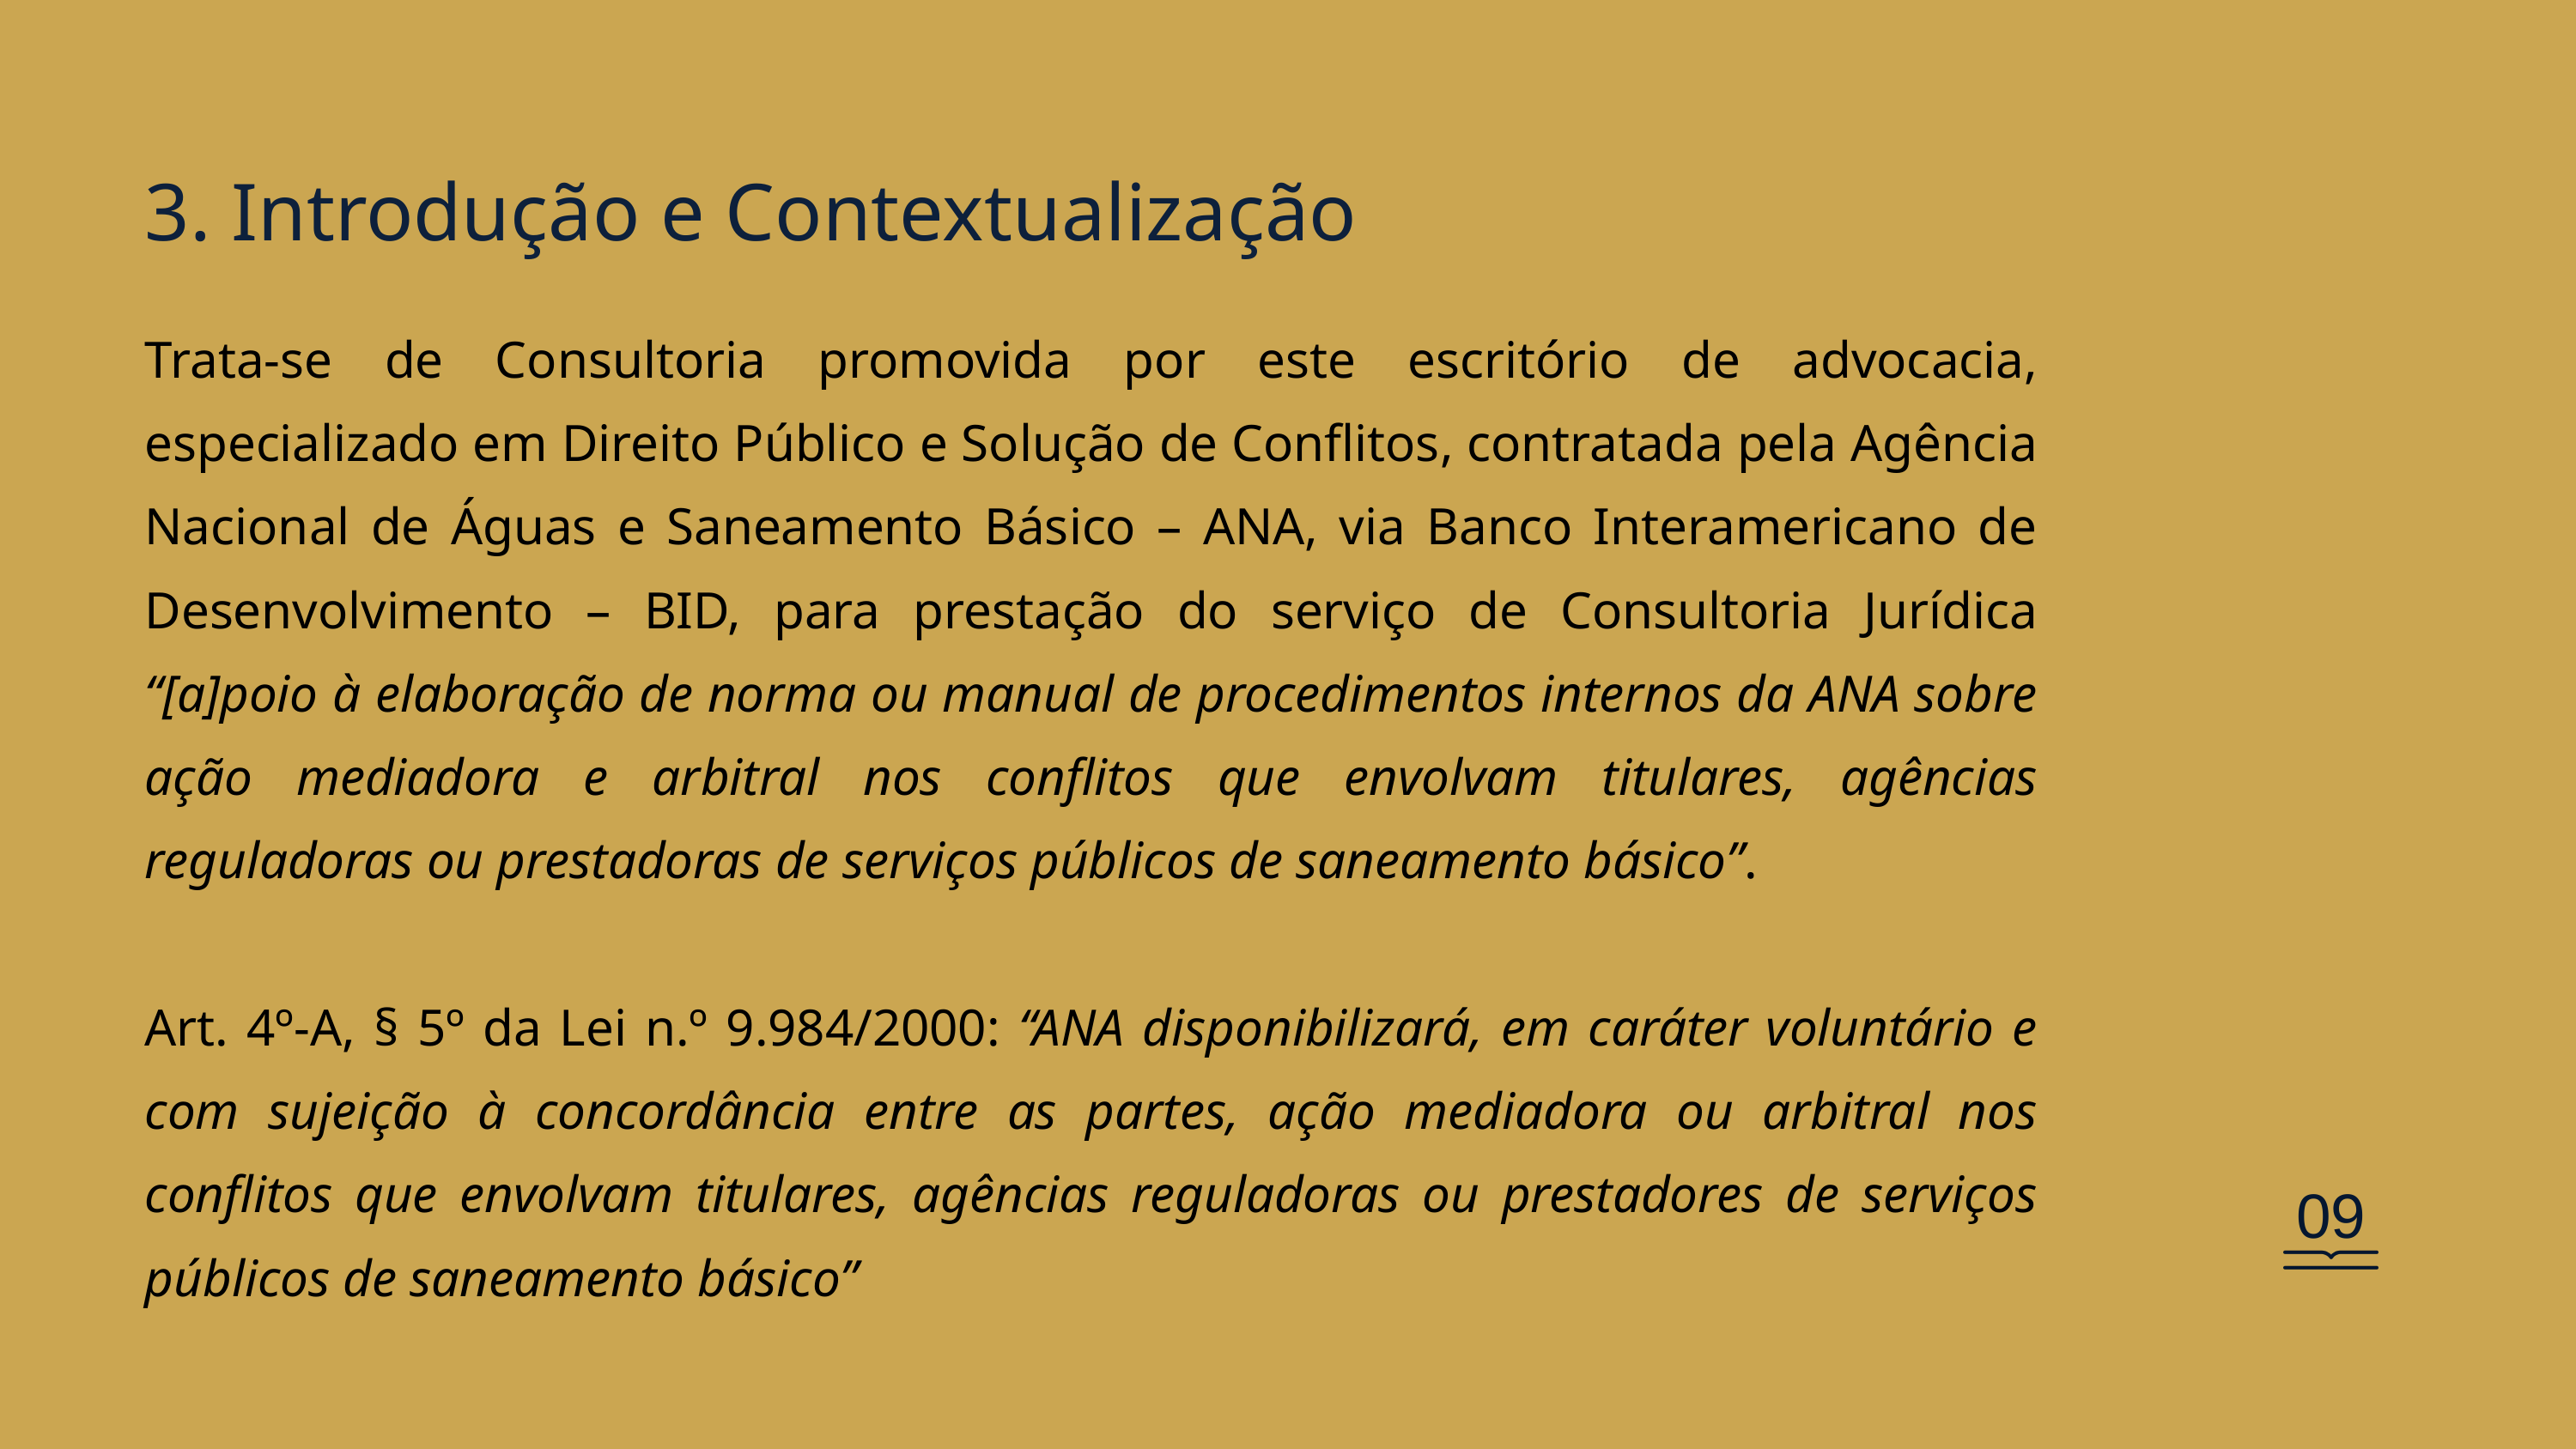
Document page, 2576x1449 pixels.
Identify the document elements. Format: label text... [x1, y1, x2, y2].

text_box 3. Introdução e Contextualização [144, 124, 2038, 258]
picture [2283, 1244, 2379, 1278]
text_box 09 [2293, 1146, 2368, 1243]
text_box Trata-se de Consultoria promovida por este escritório de advocacia, especializado em Direito Público e Solução de Conflitos, contratada pela Agência Nacional de Águas e Saneamento Básico – ANA, via Banco Interamericano de Desenvolvimento – BID, para prestação do serviço de Consultoria Jurídica “[a]poio à elaboração de norma ou manual de procedimentos internos da ANA sobre ação mediadora e arbitral nos conflitos que envolvam titulares, agências reguladoras ou prestadoras de serviços públicos de saneamento básico”. Art. 4º-A, § 5º da Lei n.º 9.984/2000: “ANA disponibilizará, em caráter voluntário e com sujeição à concordância entre as partes, ação mediadora ou arbitral nos conflitos que envolvam titulares, agências reguladoras ou prestadores de serviços públicos de saneamento básico” [144, 304, 2038, 1307]
